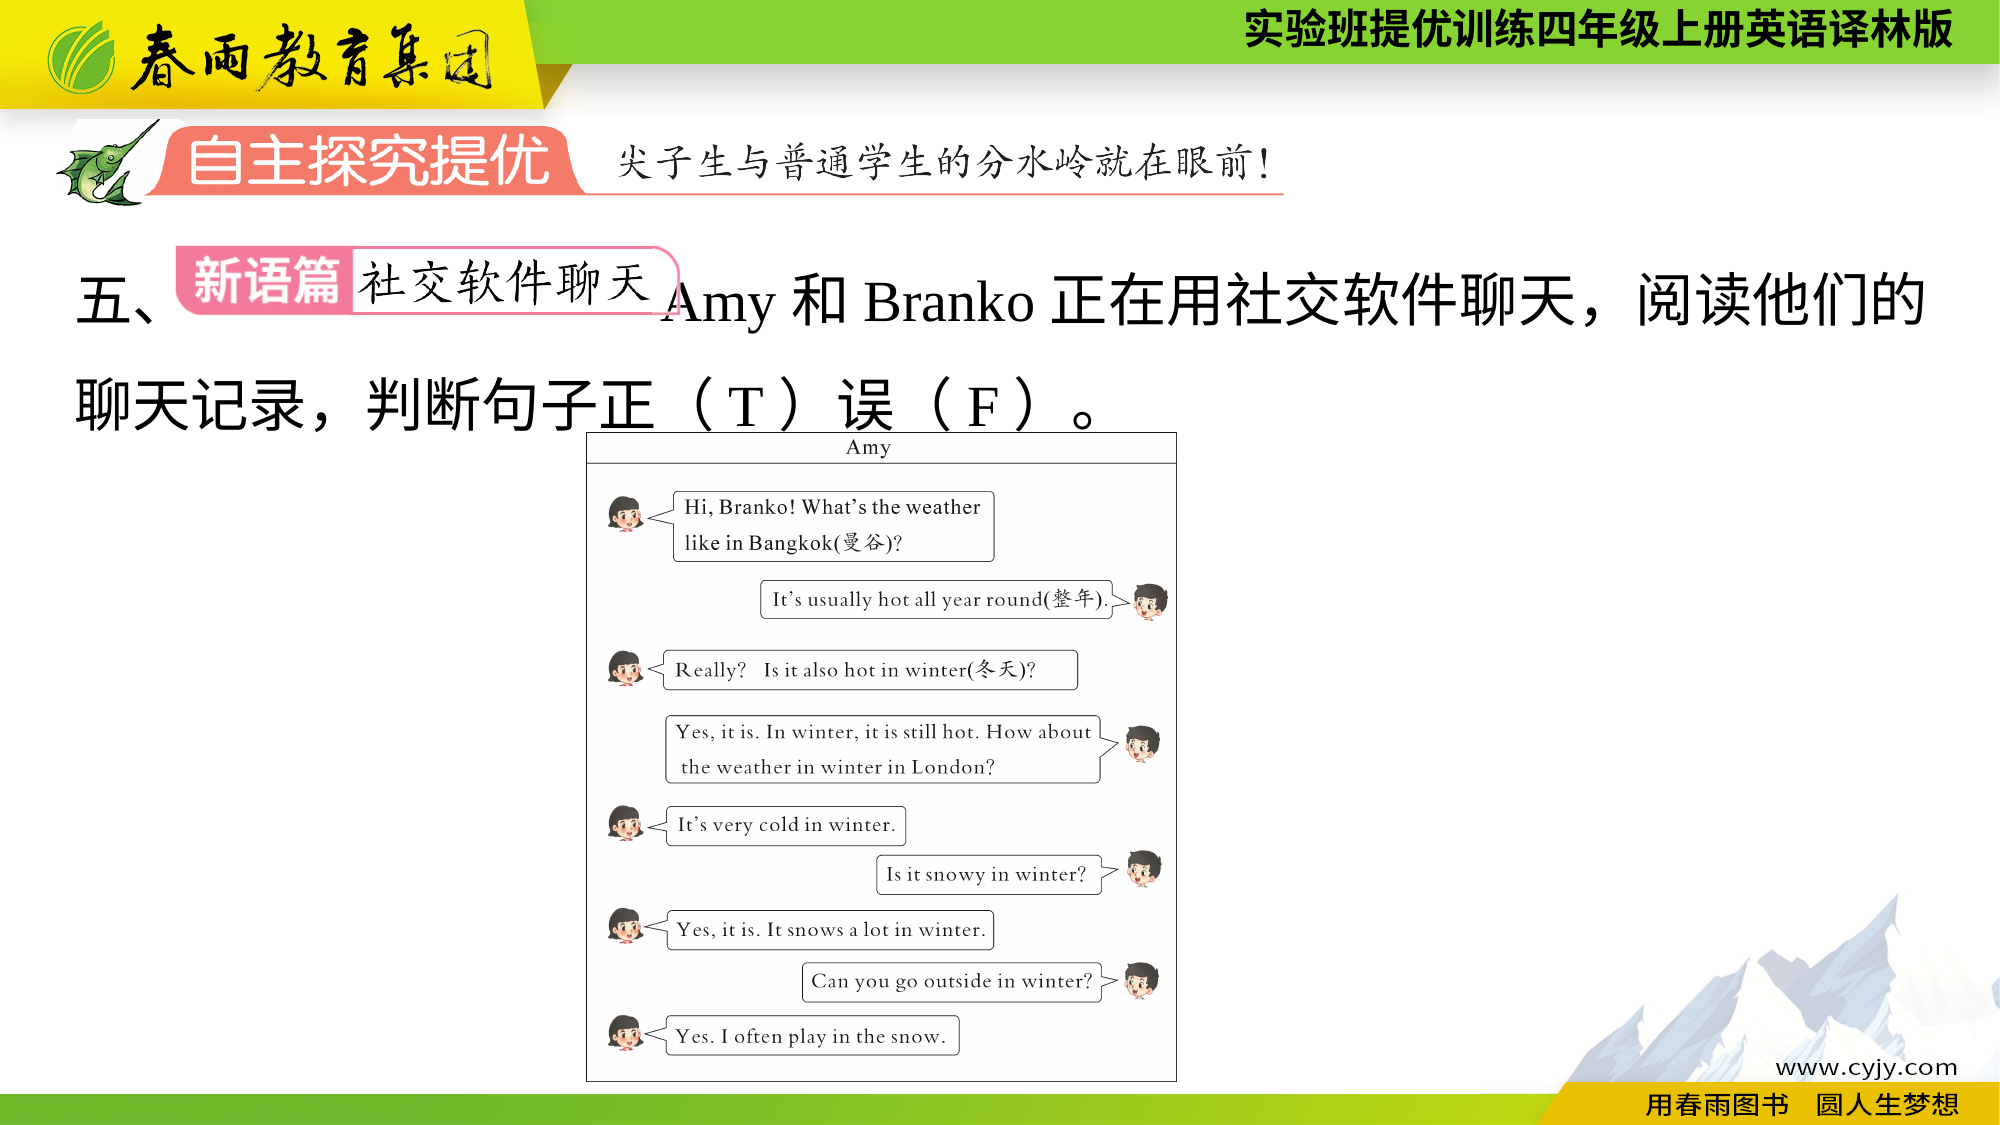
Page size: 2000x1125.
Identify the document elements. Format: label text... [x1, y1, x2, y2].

picture [0, 0, 2000, 1125]
list 五、 Amy和Branko正在用社交软件聊天，阅读他们的聊天记录，判断句子正（T）误（F）。 [59, 221, 1944, 435]
